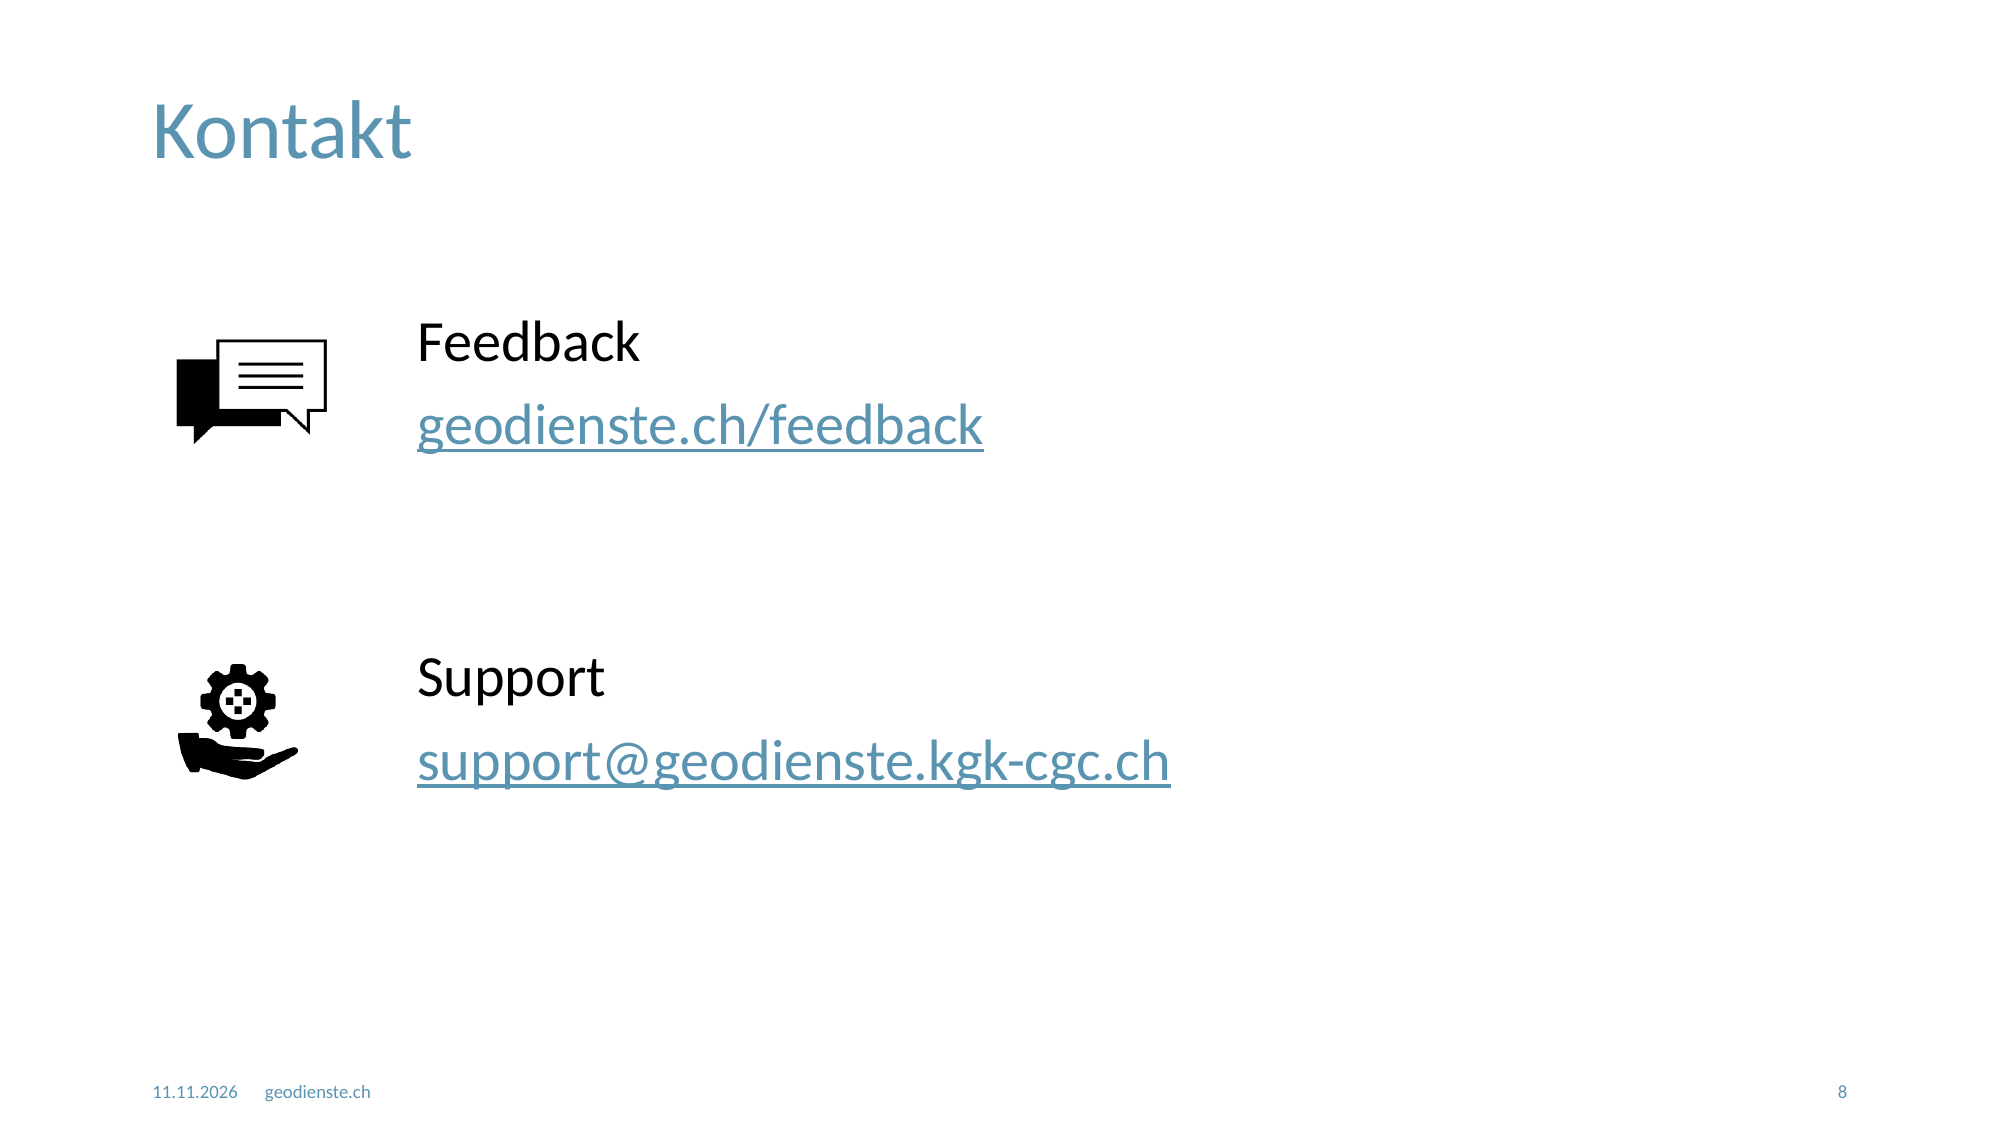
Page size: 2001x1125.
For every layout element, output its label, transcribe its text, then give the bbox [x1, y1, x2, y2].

slide_number 8 [1412, 1061, 1863, 1122]
picture [116, 277, 384, 480]
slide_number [137, 1061, 249, 1122]
picture [99, 601, 367, 804]
footer geodienste.ch [249, 1061, 588, 1122]
list Feedback geodienste.ch/feedback Support support@geodienste.kgk-cgc.ch [402, 303, 2000, 745]
text_box Kontakt [137, 79, 1863, 206]
